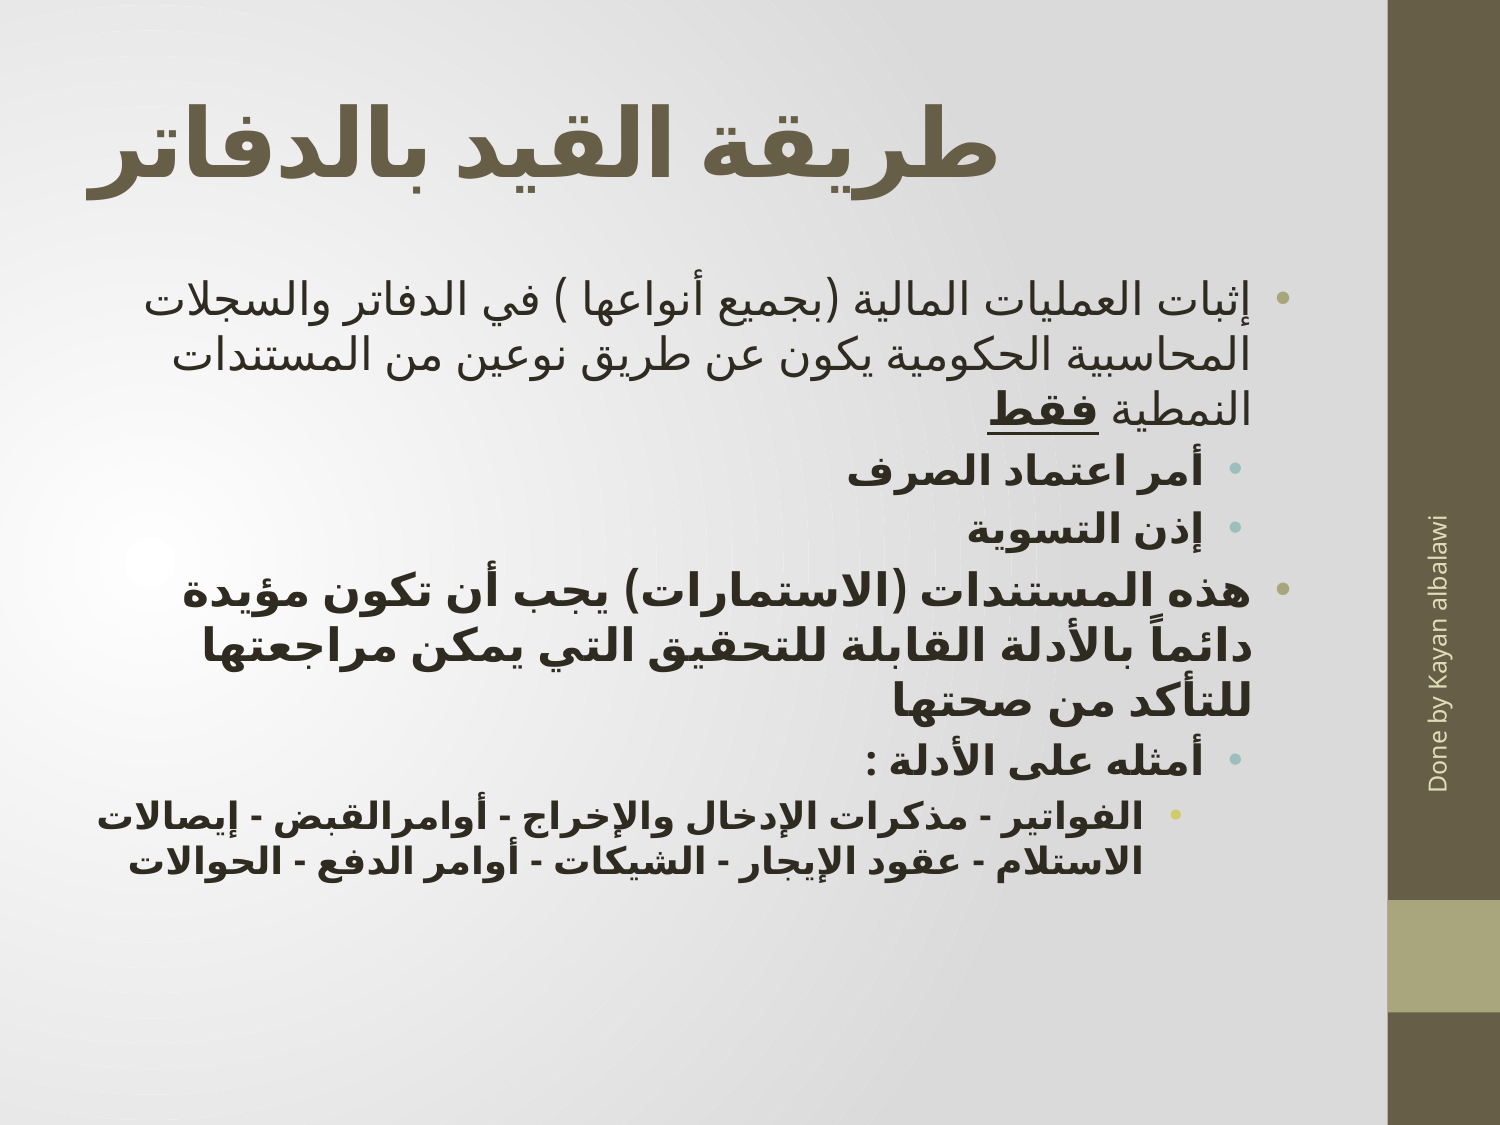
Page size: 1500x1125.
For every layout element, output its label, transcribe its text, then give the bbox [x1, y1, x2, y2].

list إثبات العمليات المالية (بجميع أنواعها ) في الدفاتر والسجلات المحاسبية الحكومية يكون عن طريق نوعين من المستندات النمطية فقط أمر اعتماد الصرف إذن التسوية هذه المستندات (الاستمارات) يجب أن تكون مؤيدة دائماً بالأدلة القابلة للتحقيق التي يمكن مراجعتها للتأكد من صحتها أمثله على الأدلة : الفواتير - مذكرات الإدخال والإخراج - أوامرالقبض - إيصالات الاستلام - عقود الإيجار - الشيكات - أوامر الدفع - الحوالات [75, 262, 1325, 1050]
title طريقة القيد بالدفاتر [75, 45, 1325, 233]
footer Done by Kayan albalawi [1408, 500, 1469, 889]
